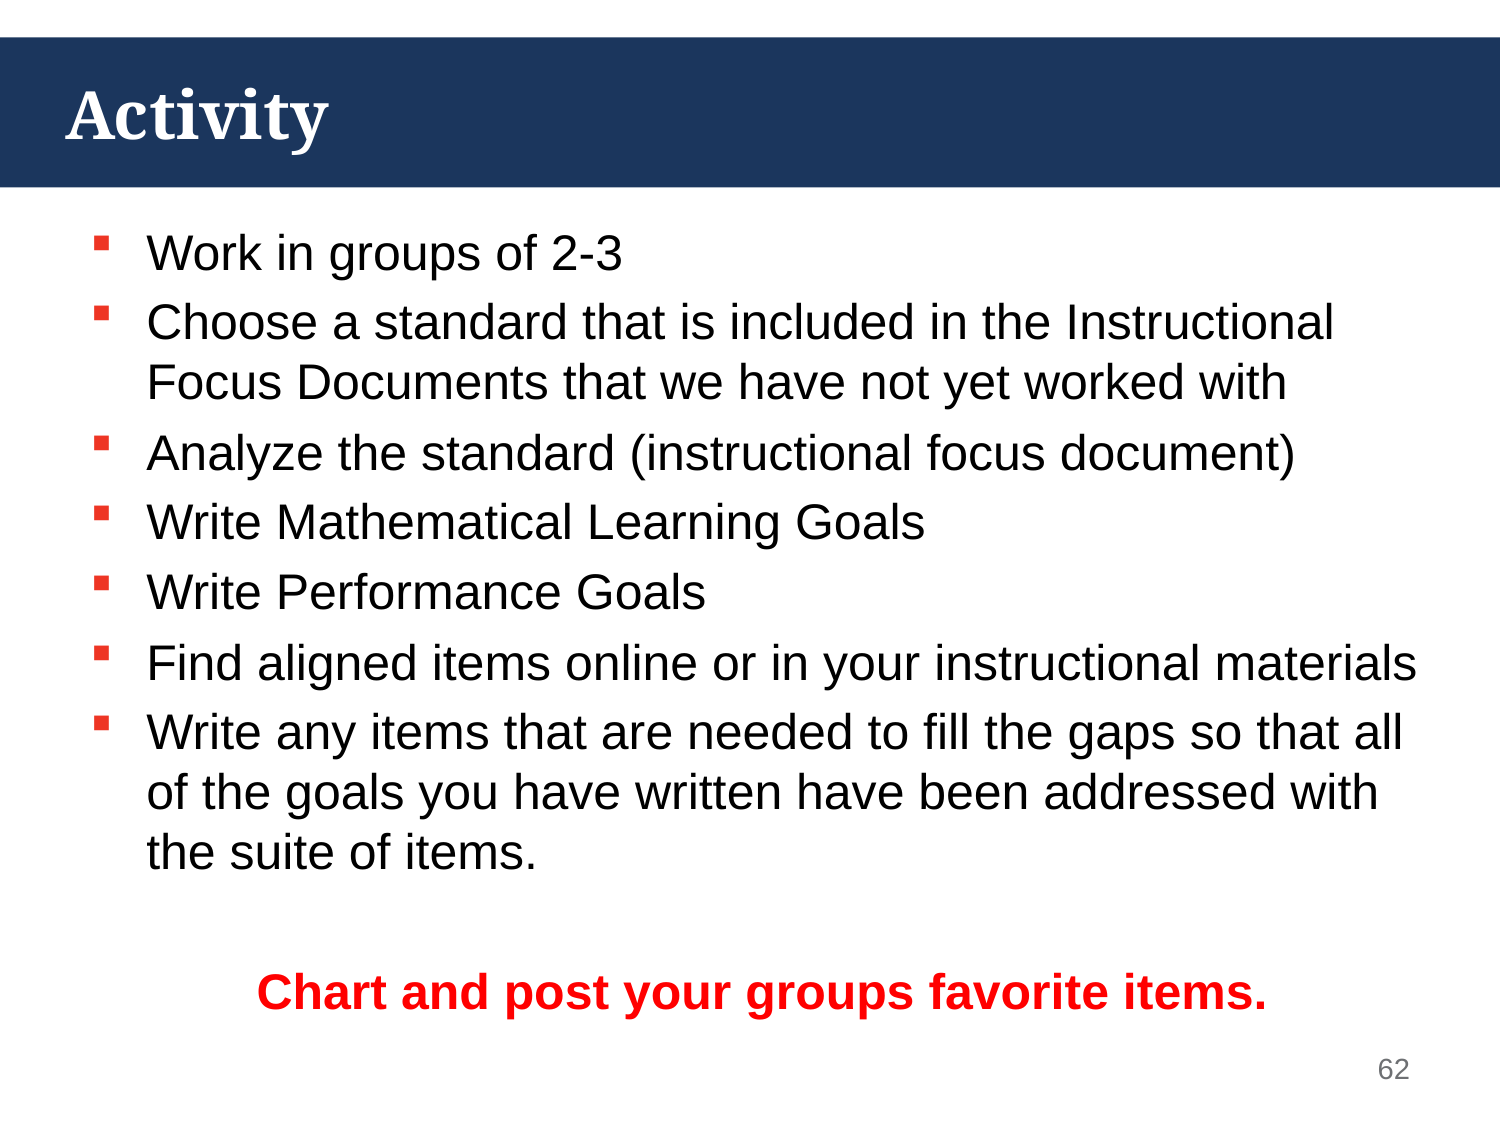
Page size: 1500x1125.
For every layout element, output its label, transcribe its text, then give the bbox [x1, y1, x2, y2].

list Work in groups of 2-3 Choose a standard that is included in the Instructional Focus Documents that we have not yet worked with Analyze the standard (instructional focus document) Write Mathematical Learning Goals Write Performance Goals Find aligned items online or in your instructional materials Write any items that are needed to fill the gaps so that all of the goals you have written have been addressed with the suite of items. Chart and post your groups favorite items. [75, 212, 1450, 1103]
title Activity [50, 37, 1413, 188]
